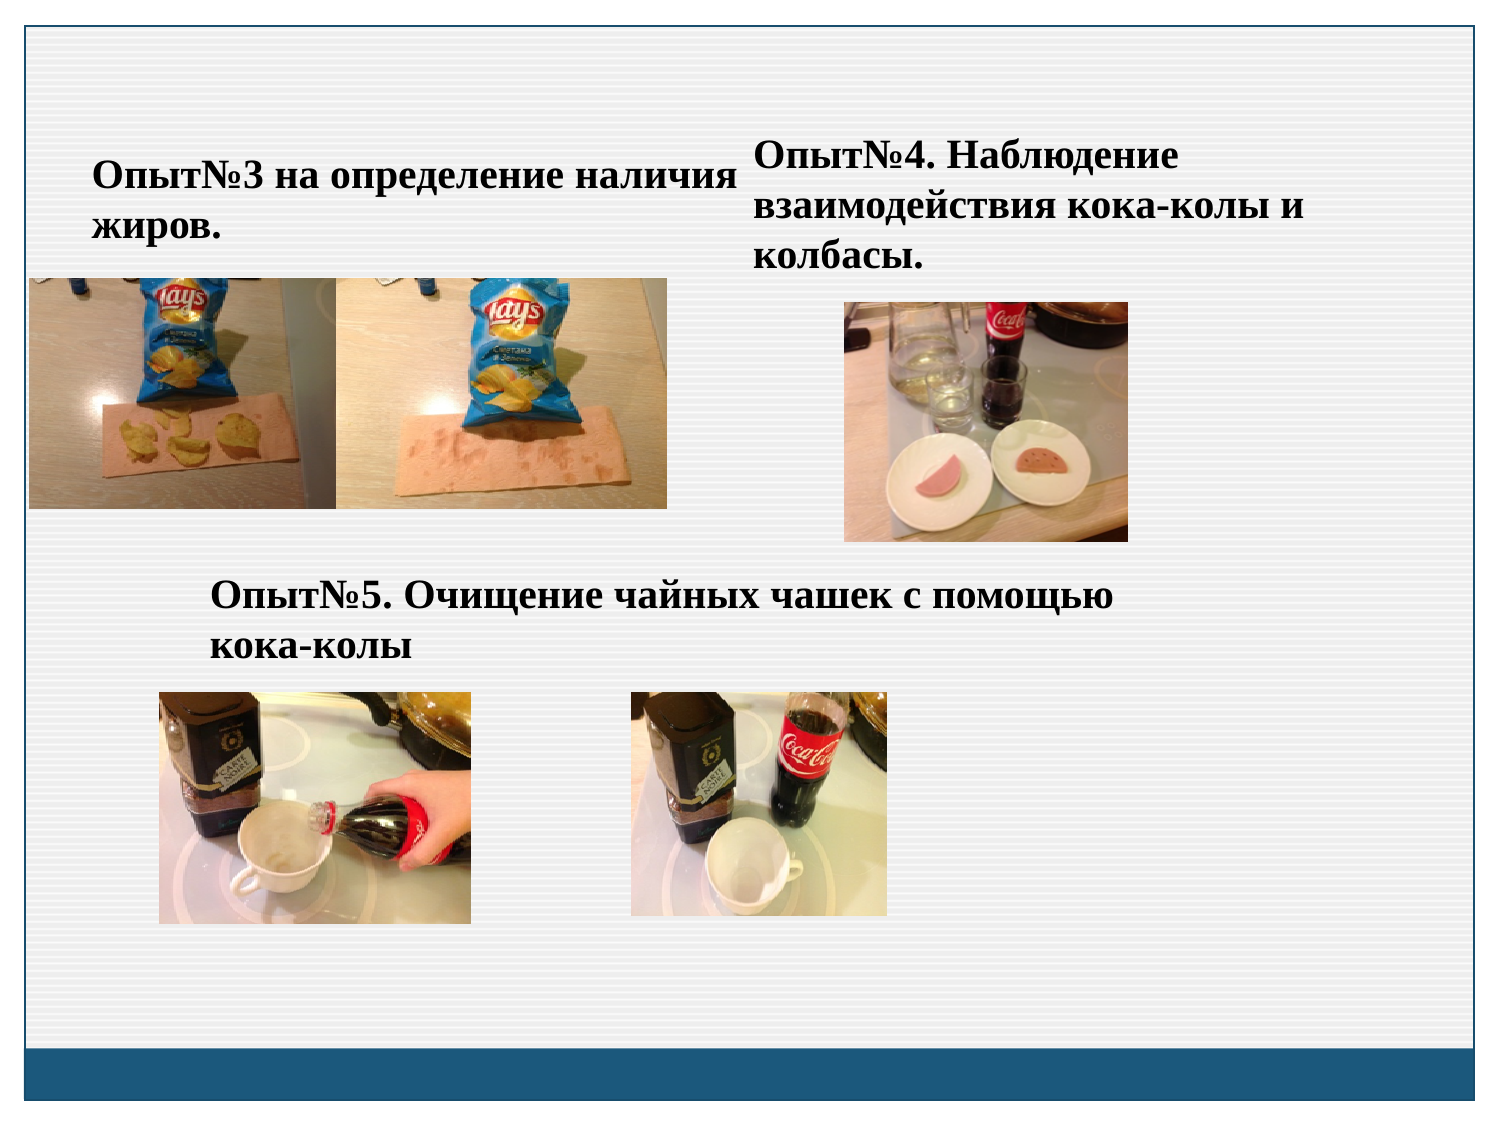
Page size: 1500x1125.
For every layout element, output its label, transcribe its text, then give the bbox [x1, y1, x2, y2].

picture [159, 692, 471, 924]
text_box Опыт№4. Наблюдение взаимодействия кока-колы и колбасы. [738, 119, 1500, 330]
text_box Опыт№3 на определение наличия жиров. [76, 139, 738, 255]
picture [29, 278, 667, 509]
text_box Опыт№5. Очищение чайных чашек с помощью кока-колы [194, 559, 1211, 675]
picture [631, 692, 887, 917]
picture [844, 302, 1128, 542]
